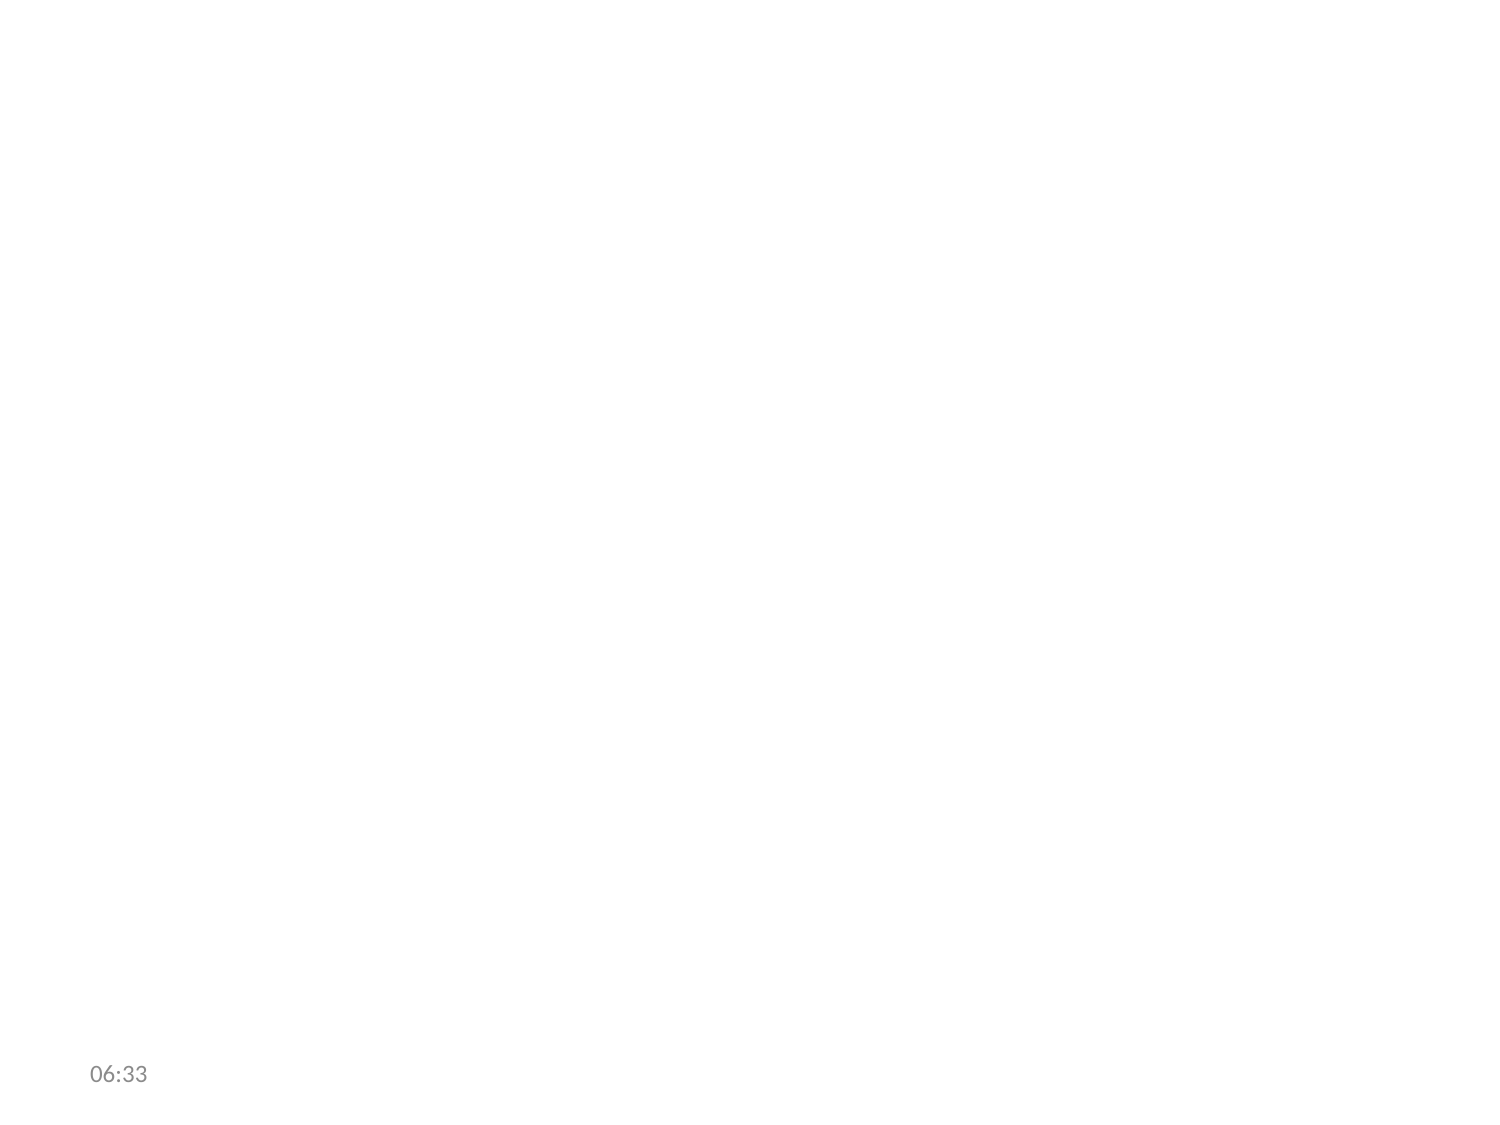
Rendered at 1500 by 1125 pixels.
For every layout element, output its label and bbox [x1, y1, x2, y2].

slide_number [75, 1042, 425, 1103]
